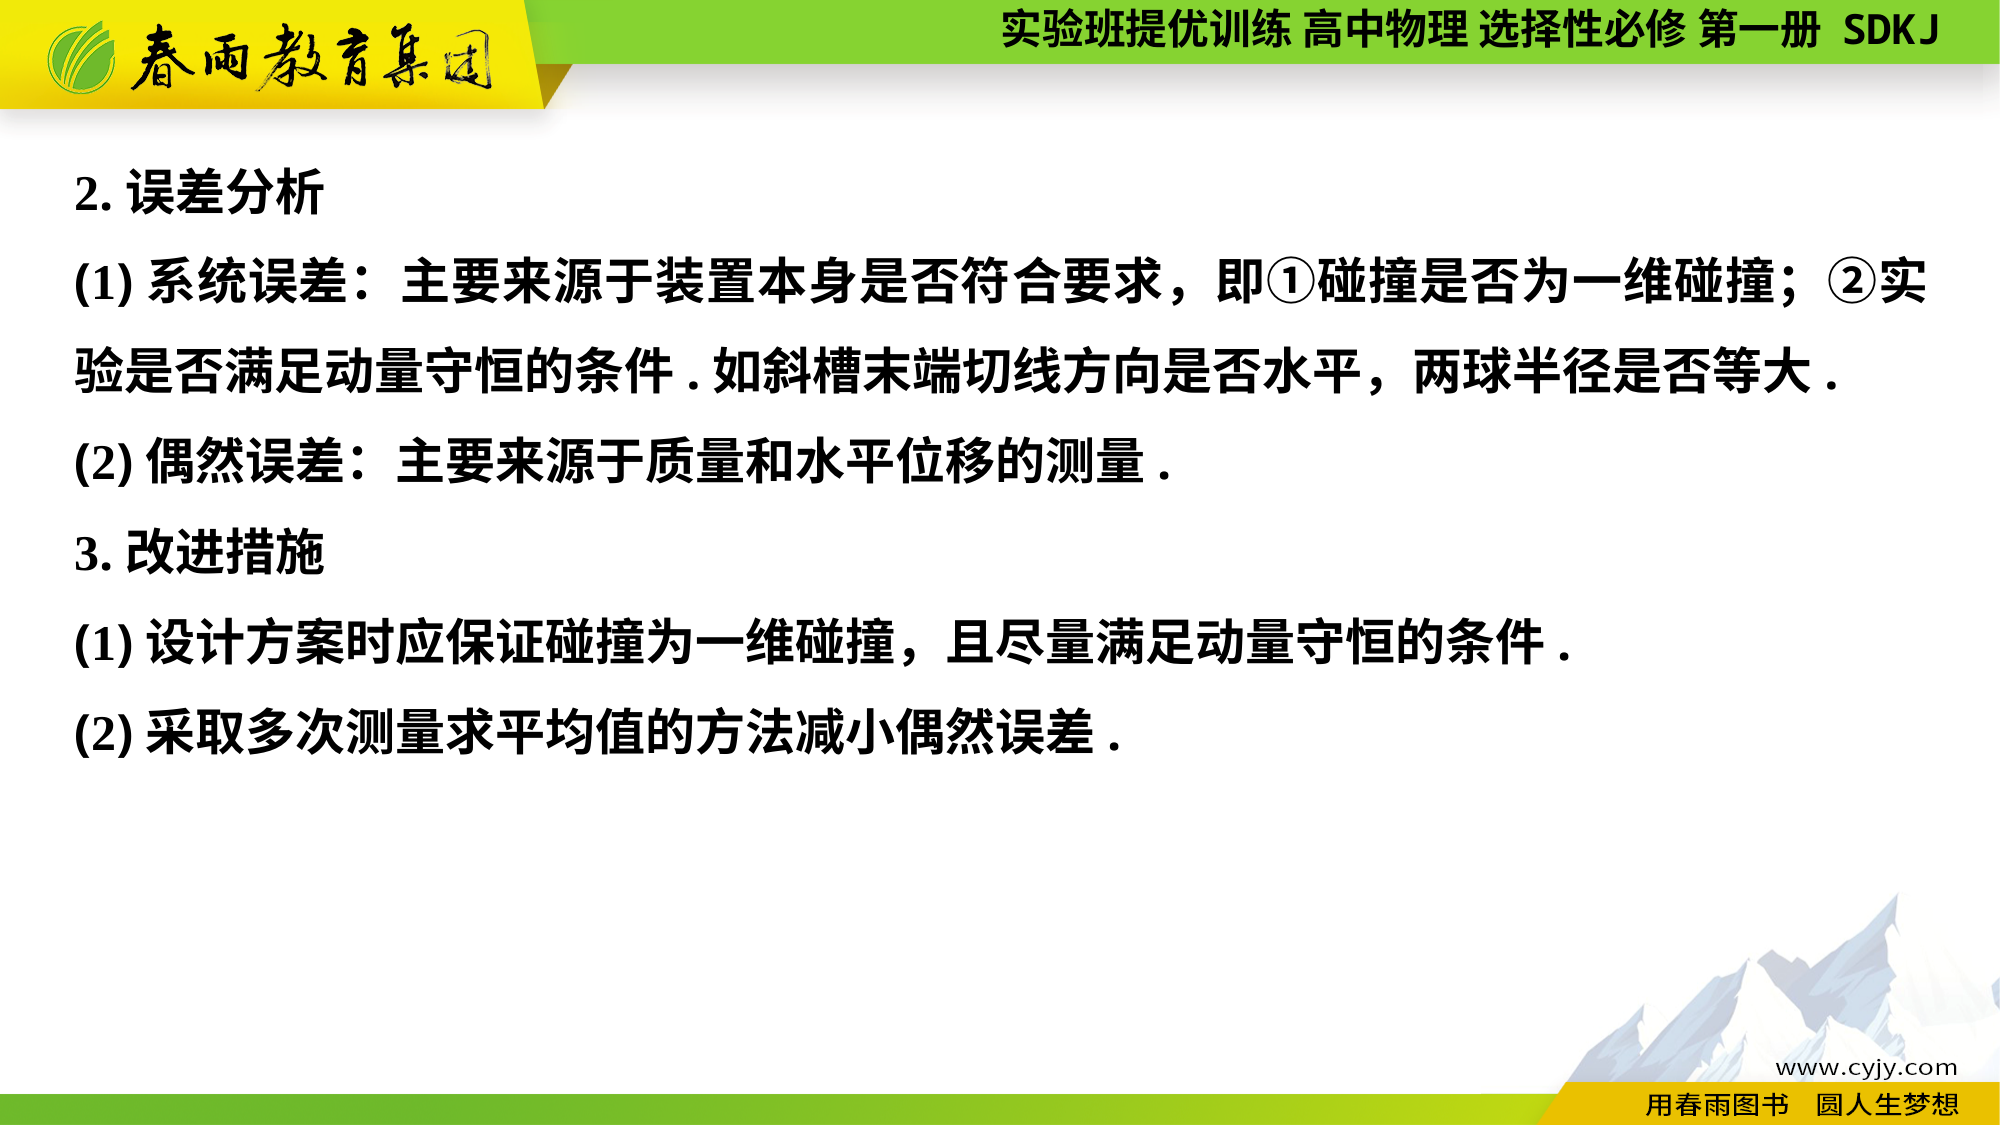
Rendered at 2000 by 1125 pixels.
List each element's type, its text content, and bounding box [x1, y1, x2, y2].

picture [0, 0, 2000, 1125]
list 2.误差分析 (1)系统误差：主要来源于装置本身是否符合要求，即①碰撞是否为一维碰撞；②实验是否满足动量守恒的条件.如斜槽末端切线方向是否水平，两球半径是否等大. (2)偶然误差：主要来源于质量和水平位移的测量. 3.改进措施 (1)设计方案时应保证碰撞为一维碰撞，且尽量满足动量守恒的条件. (2)采取多次测量求平均值的方法减小偶然误差. [59, 122, 1944, 774]
